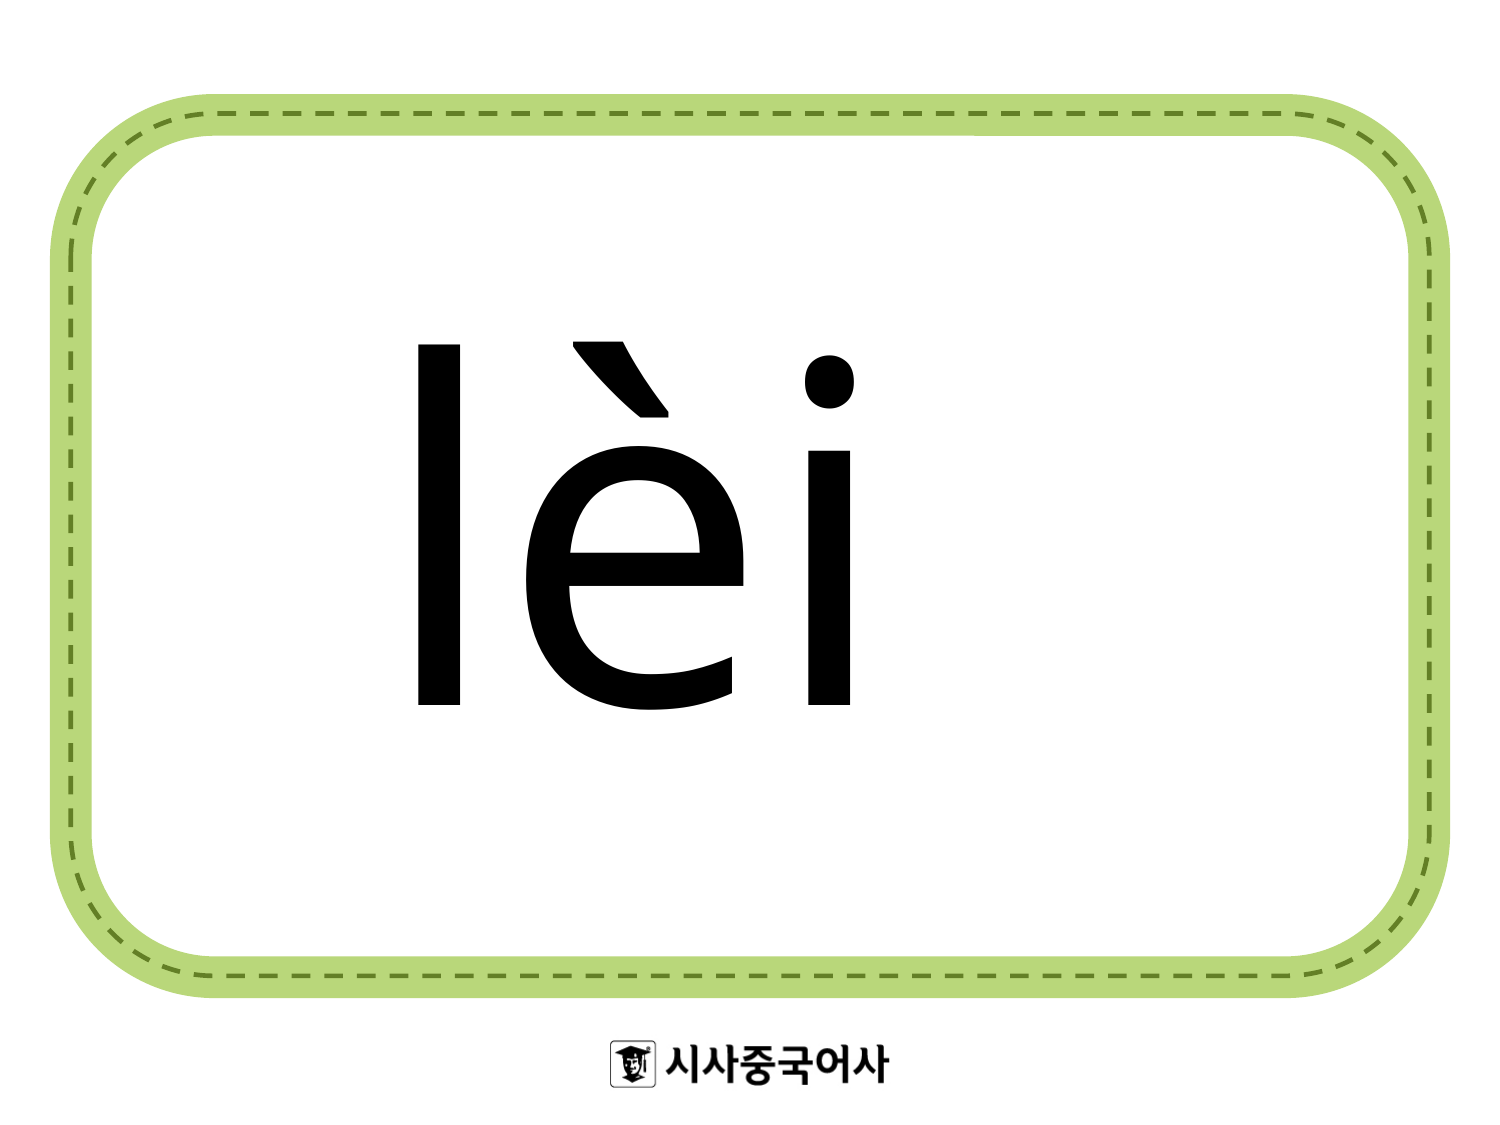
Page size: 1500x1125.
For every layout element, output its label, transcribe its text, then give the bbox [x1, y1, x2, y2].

picture [602, 1034, 898, 1094]
text_box lèi [145, 189, 1354, 853]
